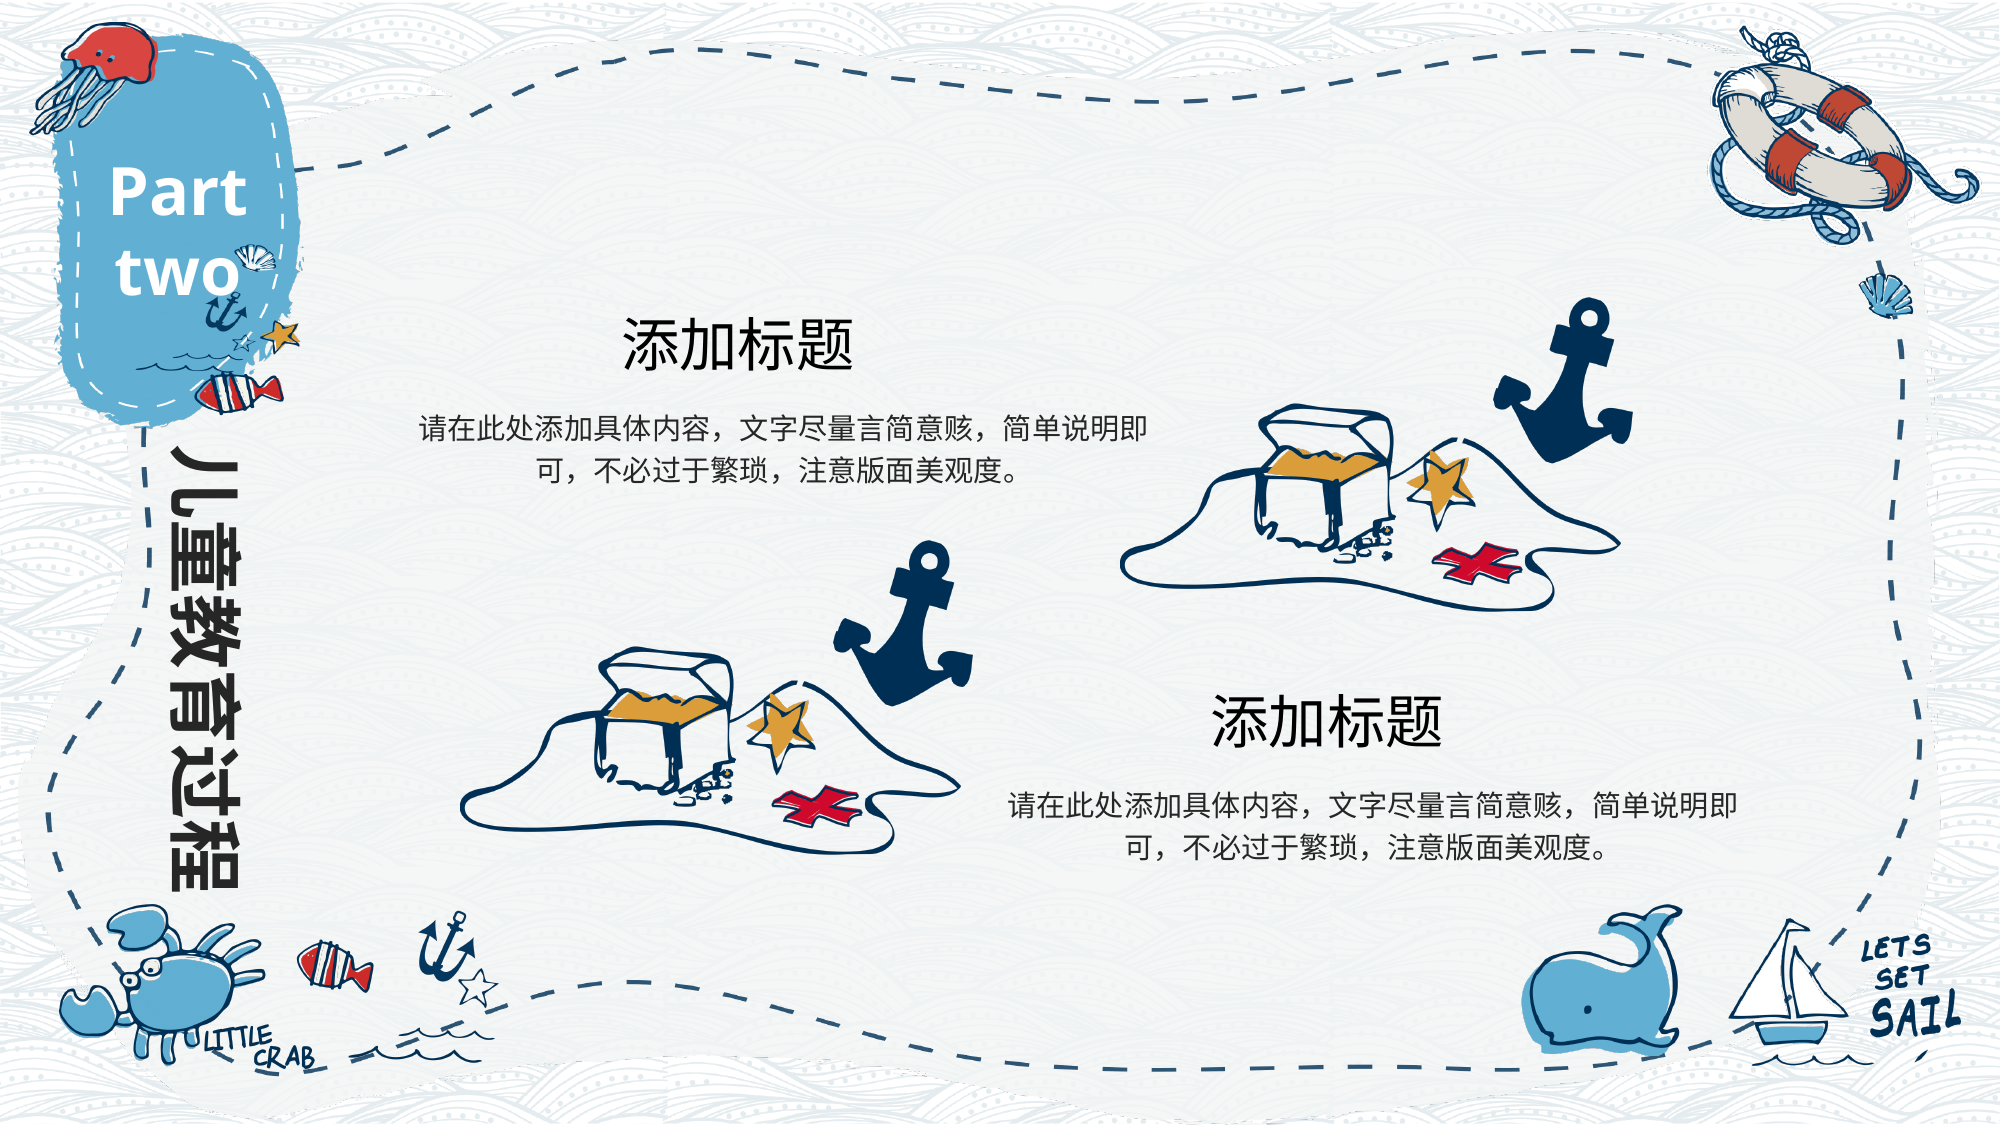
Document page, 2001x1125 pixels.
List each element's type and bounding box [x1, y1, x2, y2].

picture [0, 0, 2000, 1125]
text_box [990, 677, 1756, 957]
text_box [401, 300, 1120, 584]
